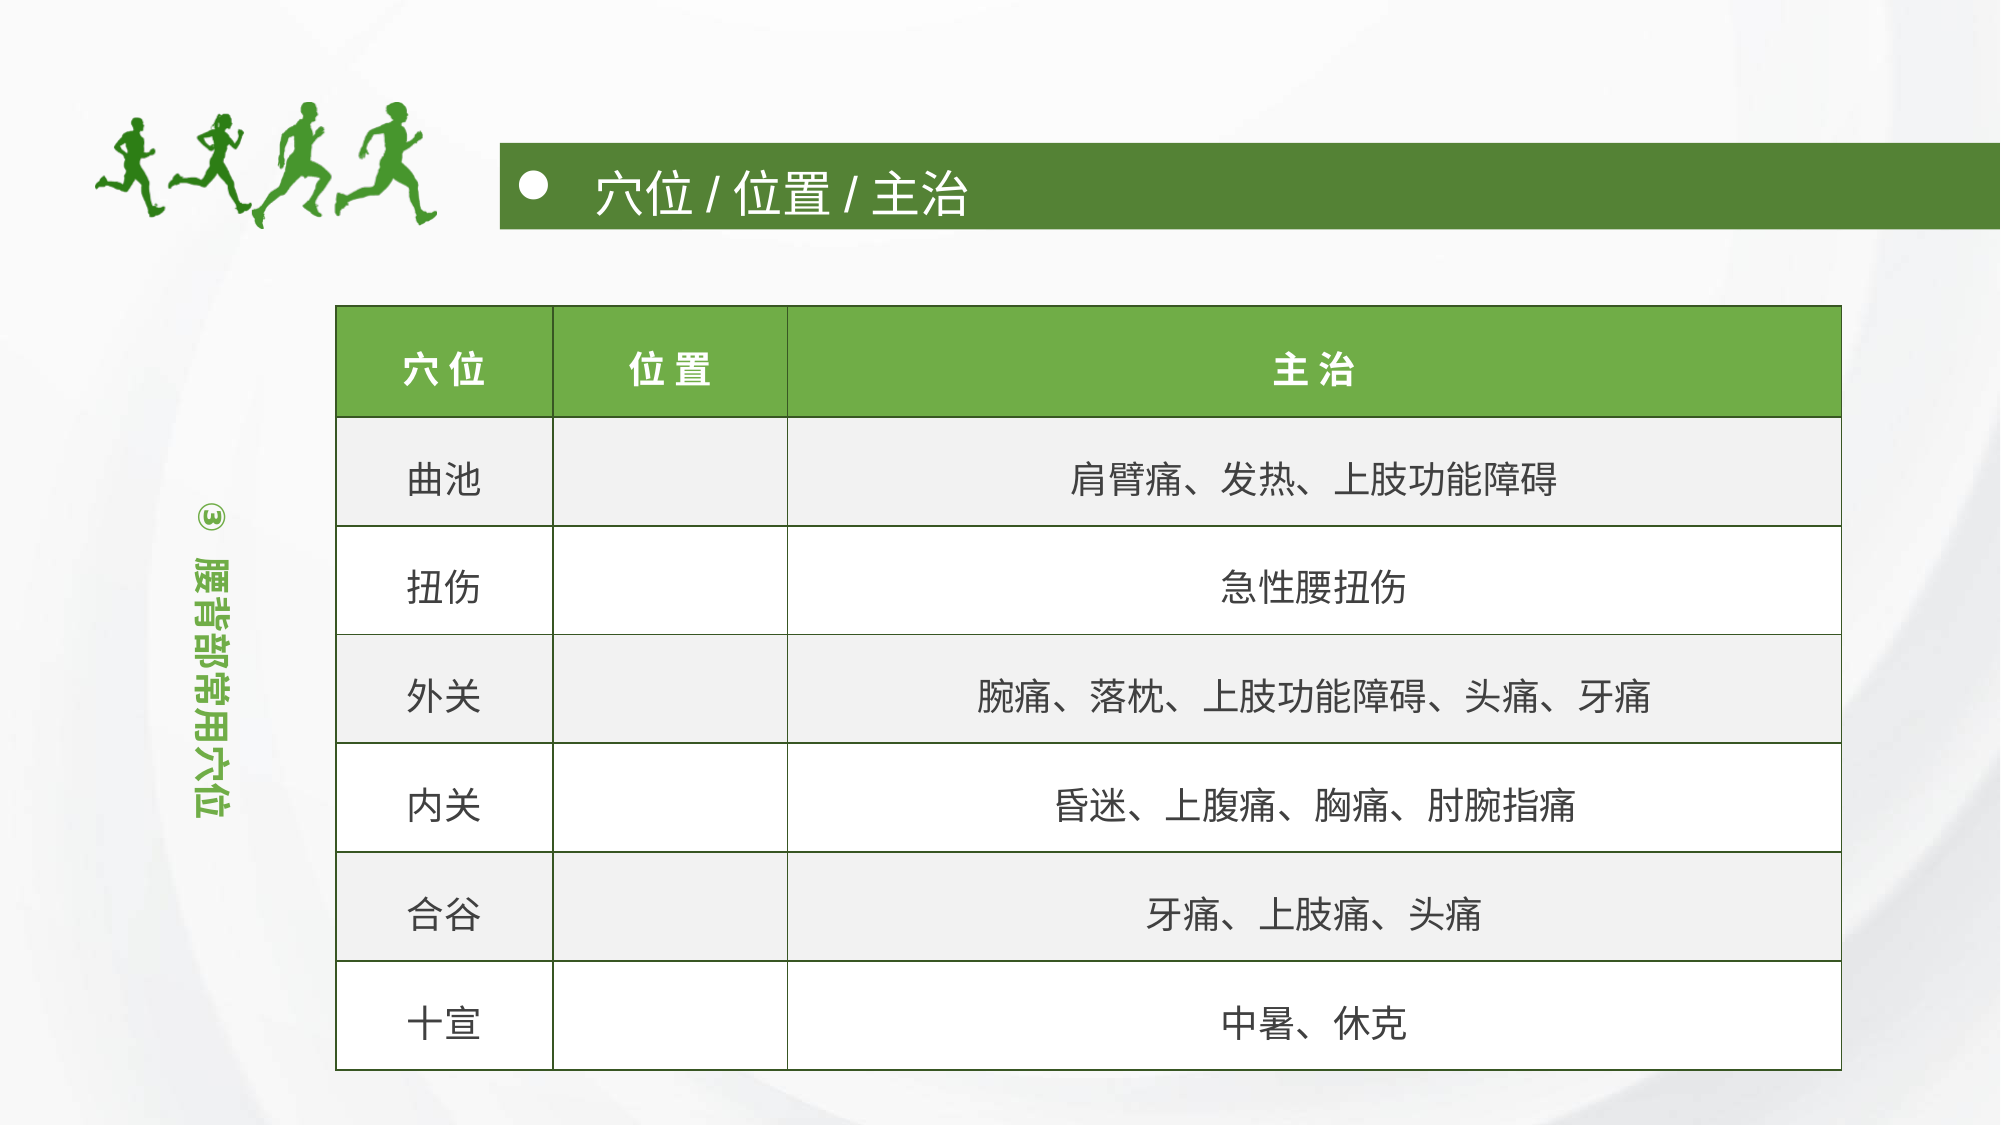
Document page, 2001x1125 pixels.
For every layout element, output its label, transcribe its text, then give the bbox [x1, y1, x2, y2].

table_header 穴 位 [337, 307, 552, 416]
text_box 穴位/位置/主治 [499, 142, 2000, 230]
table_cell 内关 [337, 744, 552, 851]
table_cell [554, 418, 787, 525]
table_header 位 置 [554, 307, 787, 416]
picture [0, 0, 2001, 1125]
table_cell 急性腰扭伤 [788, 527, 1841, 634]
text_box 腰背部常用穴位 [167, 486, 266, 846]
table_cell [554, 744, 787, 851]
table_cell 十宣 [337, 962, 552, 1069]
table_cell 牙痛、上肢痛、头痛 [788, 853, 1841, 960]
table_cell [554, 635, 787, 742]
table_cell 肩臂痛、发热、上肢功能障碍 [788, 418, 1841, 525]
table_cell 合谷 [337, 853, 552, 960]
table_cell 曲池 [337, 418, 552, 525]
table_cell [554, 853, 787, 960]
table_cell 中暑、休克 [788, 962, 1841, 1069]
table_cell 腕痛、落枕、上肢功能障碍、头痛、牙痛 [788, 635, 1841, 742]
table_cell [554, 527, 787, 634]
table_cell 昏迷、上腹痛、胸痛、肘腕指痛 [788, 744, 1841, 851]
table_header 主 治 [788, 307, 1841, 416]
table_cell [554, 962, 787, 1069]
table_cell 外关 [337, 635, 552, 742]
table_cell 扭伤 [337, 527, 552, 634]
